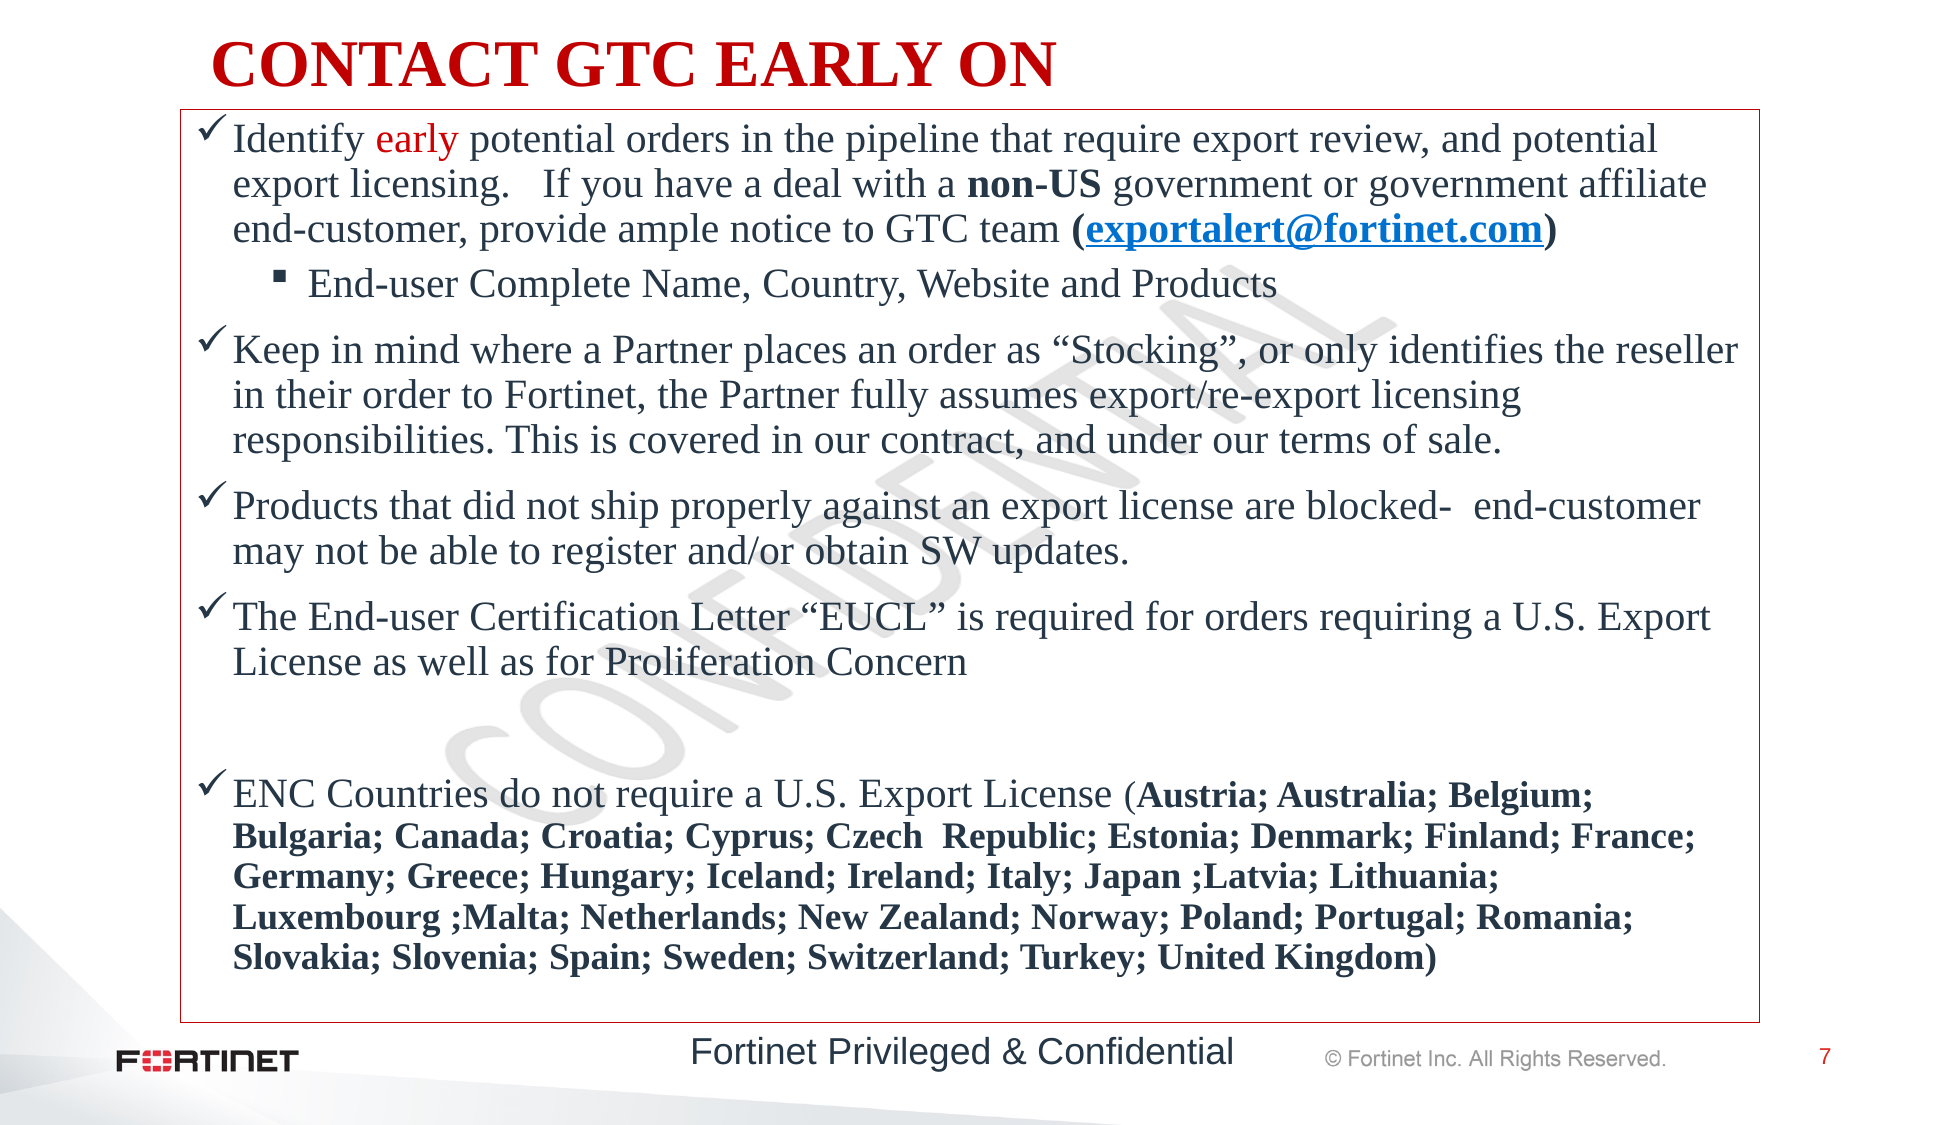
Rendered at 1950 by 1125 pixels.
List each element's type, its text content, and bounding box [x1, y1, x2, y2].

text_box Fortinet Privileged & Confidential [622, 1022, 1303, 1081]
title CONTACT GTC EARLY ON [195, 21, 1781, 110]
list Identify early potential orders in the pipeline that require export review, and potential export licensing. If you have a deal with a non-US government or government affiliate end-customer, provide ample notice to GTC team (exportalert@fortinet.com) End-user Complete Name, Country, Website and Products Keep in mind where a Partner places an order as “Stocking”, or only identifies the reseller in their order to Fortinet, the Partner fully assumes export/re-export licensing responsibilities. This is covered in our contract, and under our terms of sale. Products that did not ship properly against an export license are blocked- end-customer may not be able to register and/or obtain SW updates. The End-user Certification Letter “EUCL” is required for orders requiring a U.S. Export License as well as for Proliferation Concern ENC Countries do not require a U.S. Export License (Austria; Australia; Belgium; Bulgaria; Canada; Croatia; Cyprus; Czech Republic; Estonia; Denmark; Finland; France; Germany; Greece; Hungary; Iceland; Ireland; Italy; Japan ;Latvia; Lithuania; Luxembourg ;Malta; Netherlands; New Zealand; Norway; Poland; Portugal; Romania; Slovakia; Slovenia; Spain; Sweden; Switzerland; Turkey; United Kingdom) [180, 109, 1760, 1023]
picture [0, 1, 1950, 1125]
